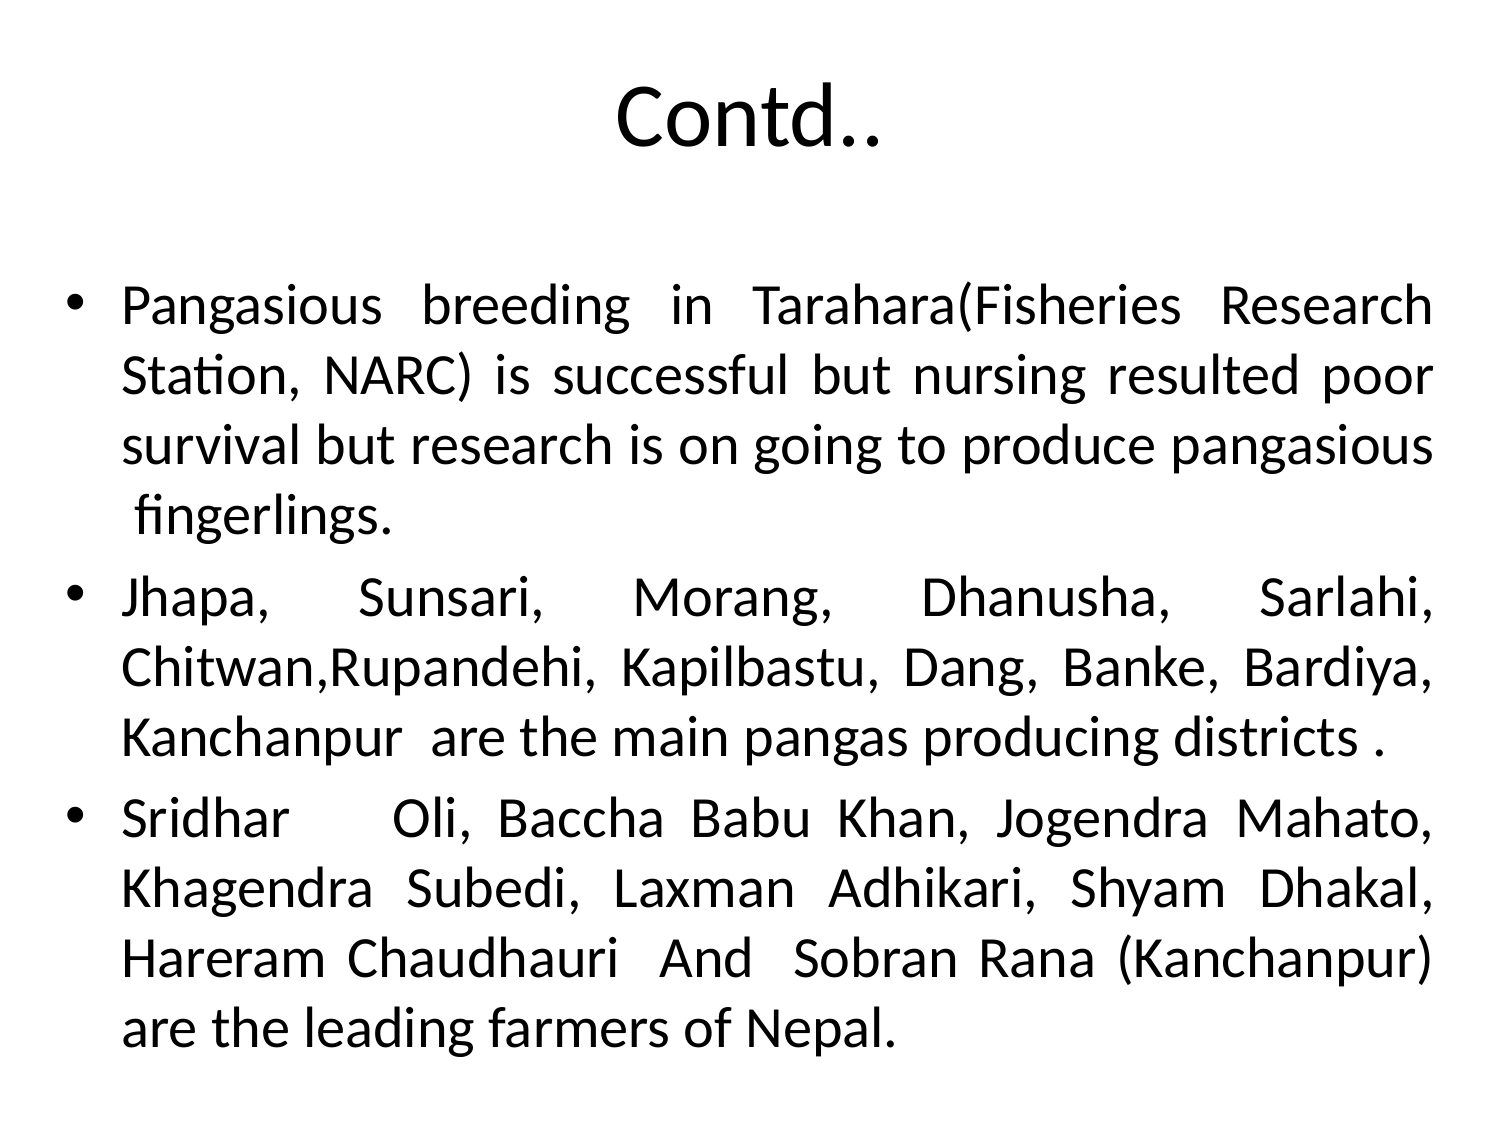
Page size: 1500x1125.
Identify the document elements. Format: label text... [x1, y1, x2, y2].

list Pangasious breeding in Tarahara(Fisheries Research Station, NARC) is successful but nursing resulted poor survival but research is on going to produce pangasious fingerlings. Jhapa, Sunsari, Morang, Dhanusha, Sarlahi, Chitwan,Rupandehi, Kapilbastu, Dang, Banke, Bardiya, Kanchanpur are the main pangas producing districts . Sridhar Oli, Baccha Babu Khan, Jogendra Mahato, Khagendra Subedi, Laxman Adhikari, Shyam Dhakal, Hareram Chaudhauri And Sobran Rana (Kanchanpur) are the leading farmers of Nepal. [50, 187, 1450, 1068]
title Contd.. [75, 45, 1425, 175]
